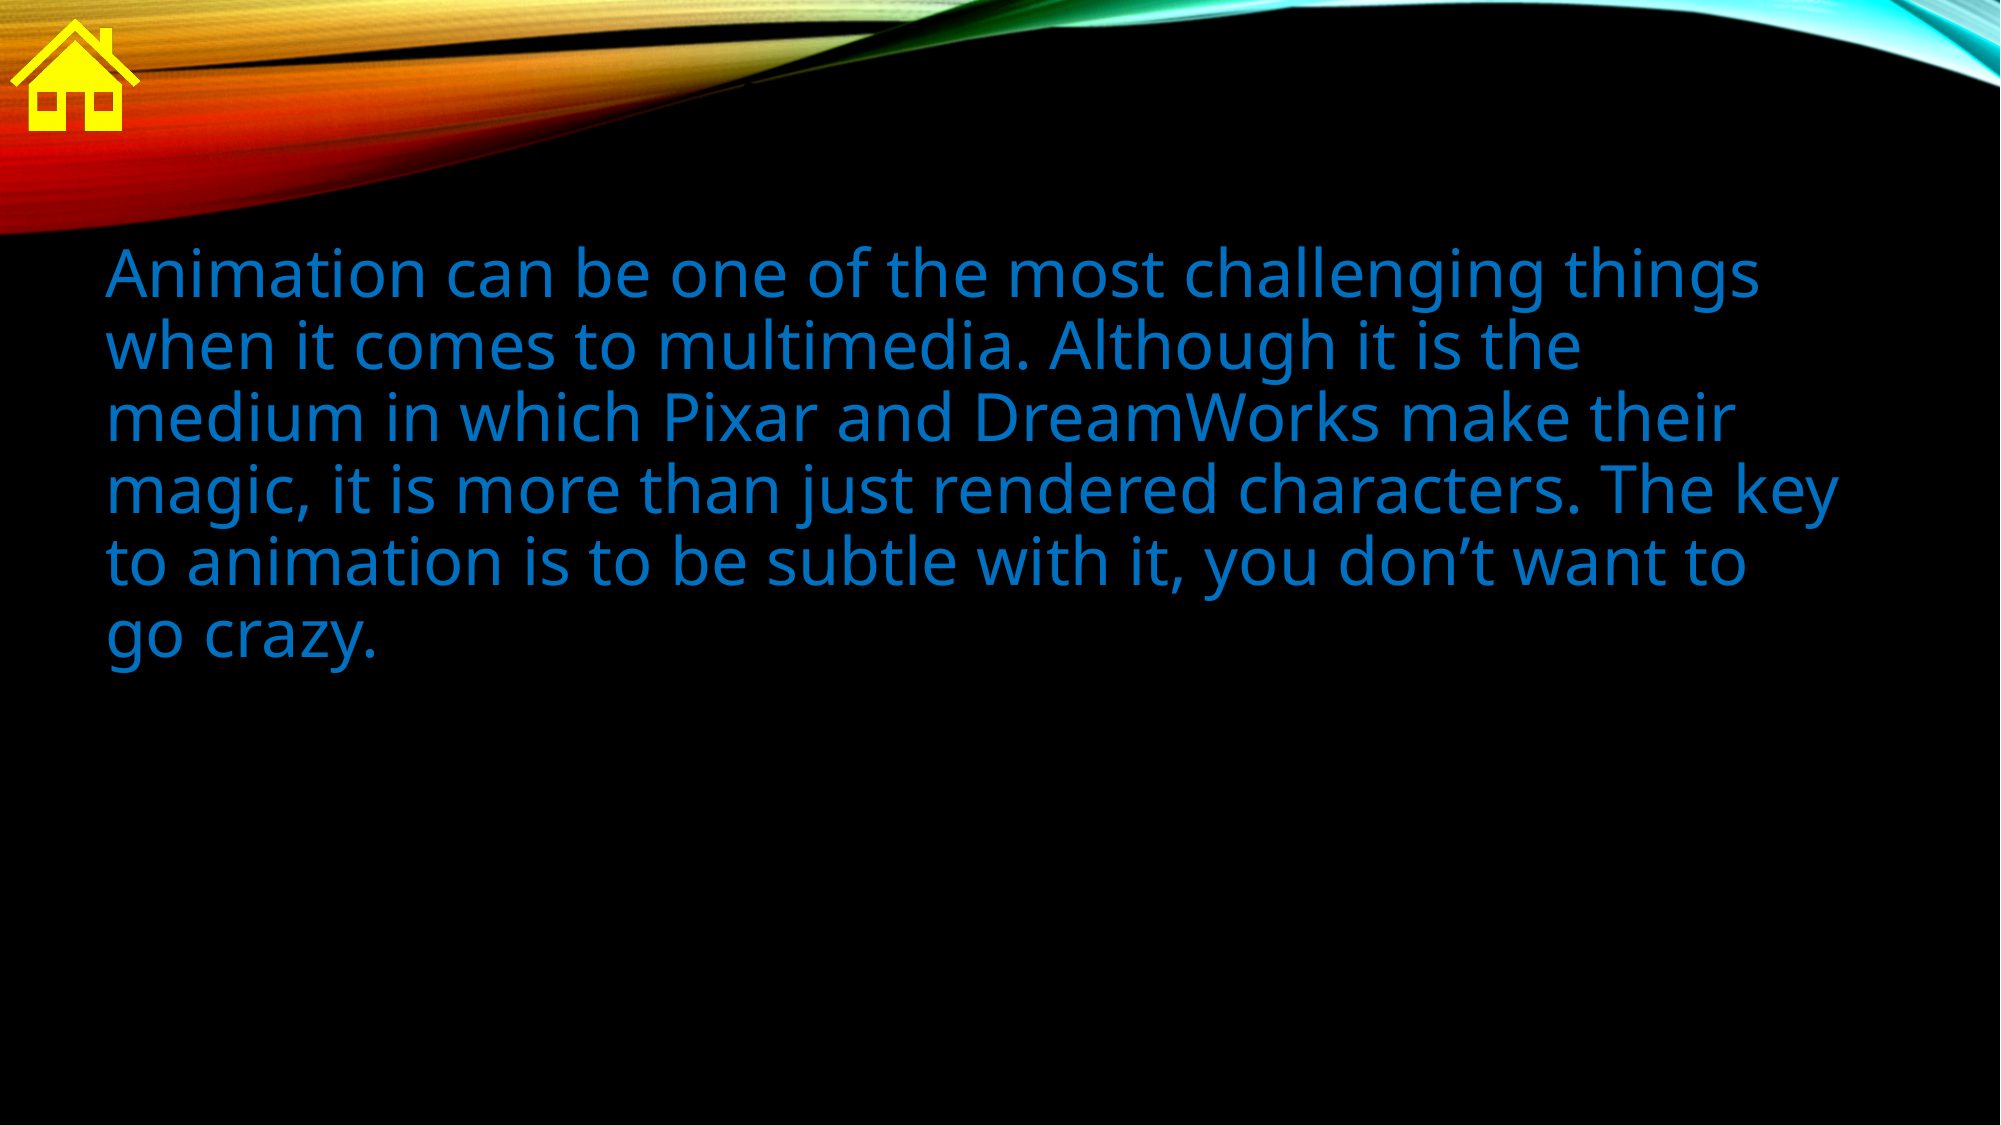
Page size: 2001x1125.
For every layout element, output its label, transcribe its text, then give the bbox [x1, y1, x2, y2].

list Animation can be one of the most challenging things when it comes to multimedia. Although it is the medium in which Pixar and DreamWorks make their magic, it is more than just rendered characters. The key to animation is to be subtle with it, you don’t want to go crazy. [90, 232, 1865, 893]
picture [0, 0, 2000, 237]
